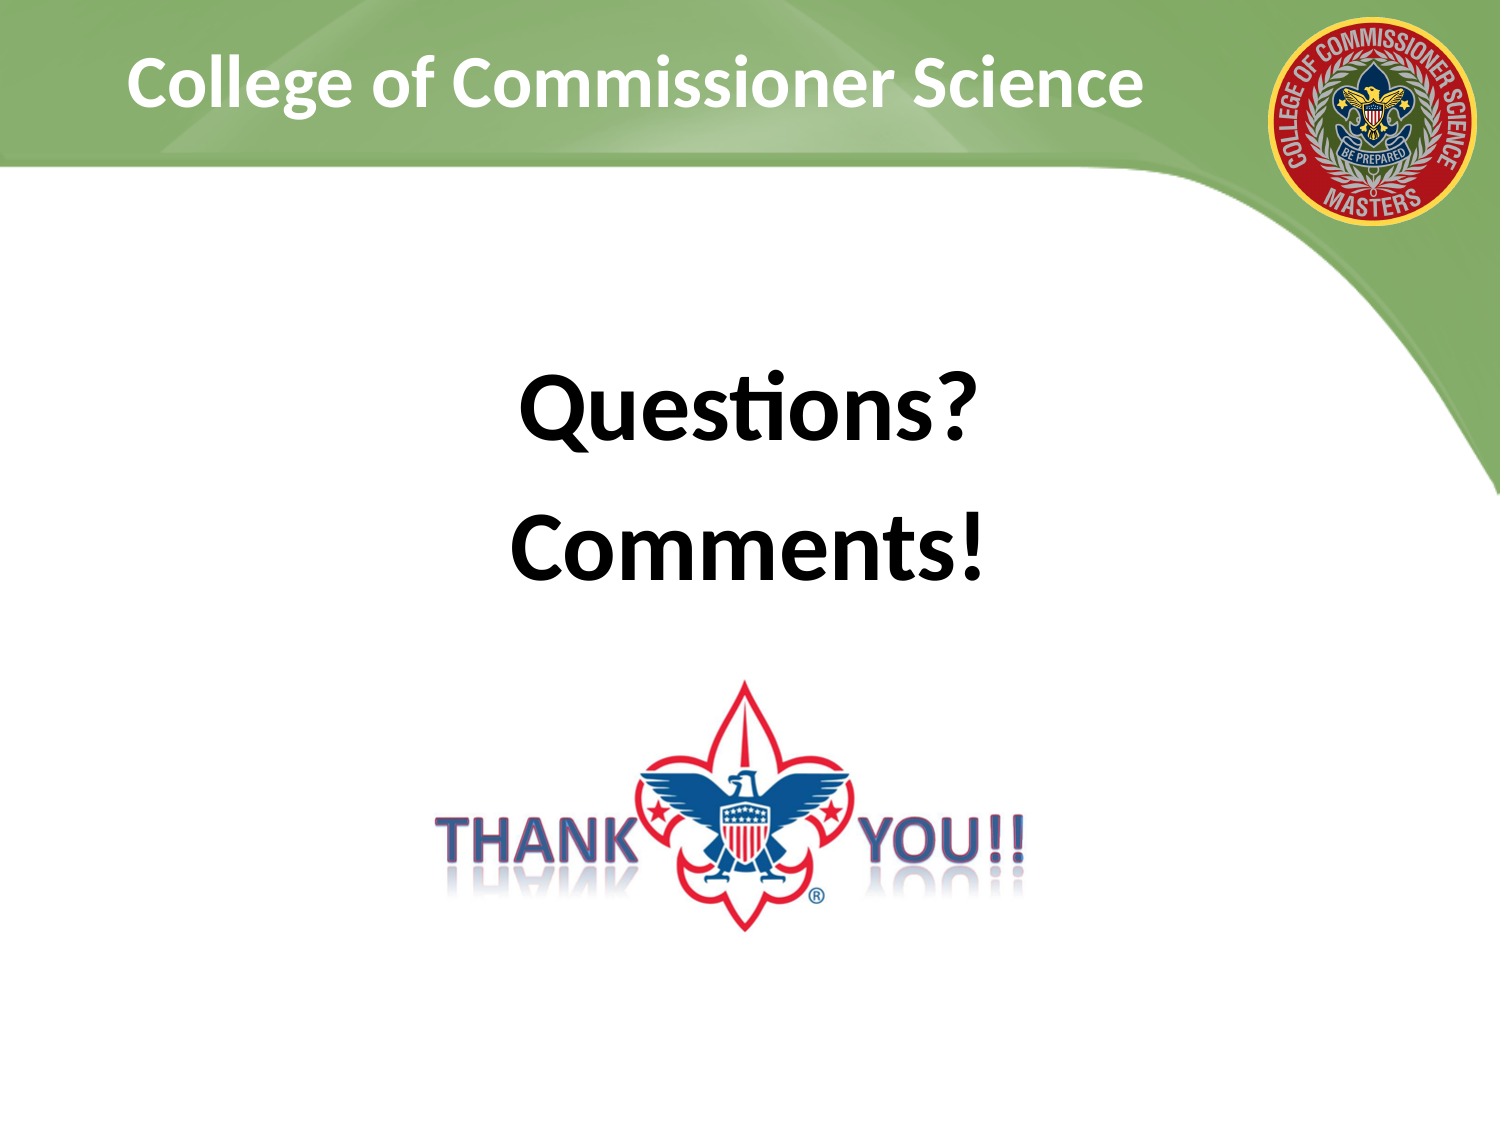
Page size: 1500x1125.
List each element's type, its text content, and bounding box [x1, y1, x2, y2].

picture [390, 672, 1074, 957]
text_box Questions? Comments! [390, 332, 1109, 608]
picture [1268, 17, 1477, 226]
